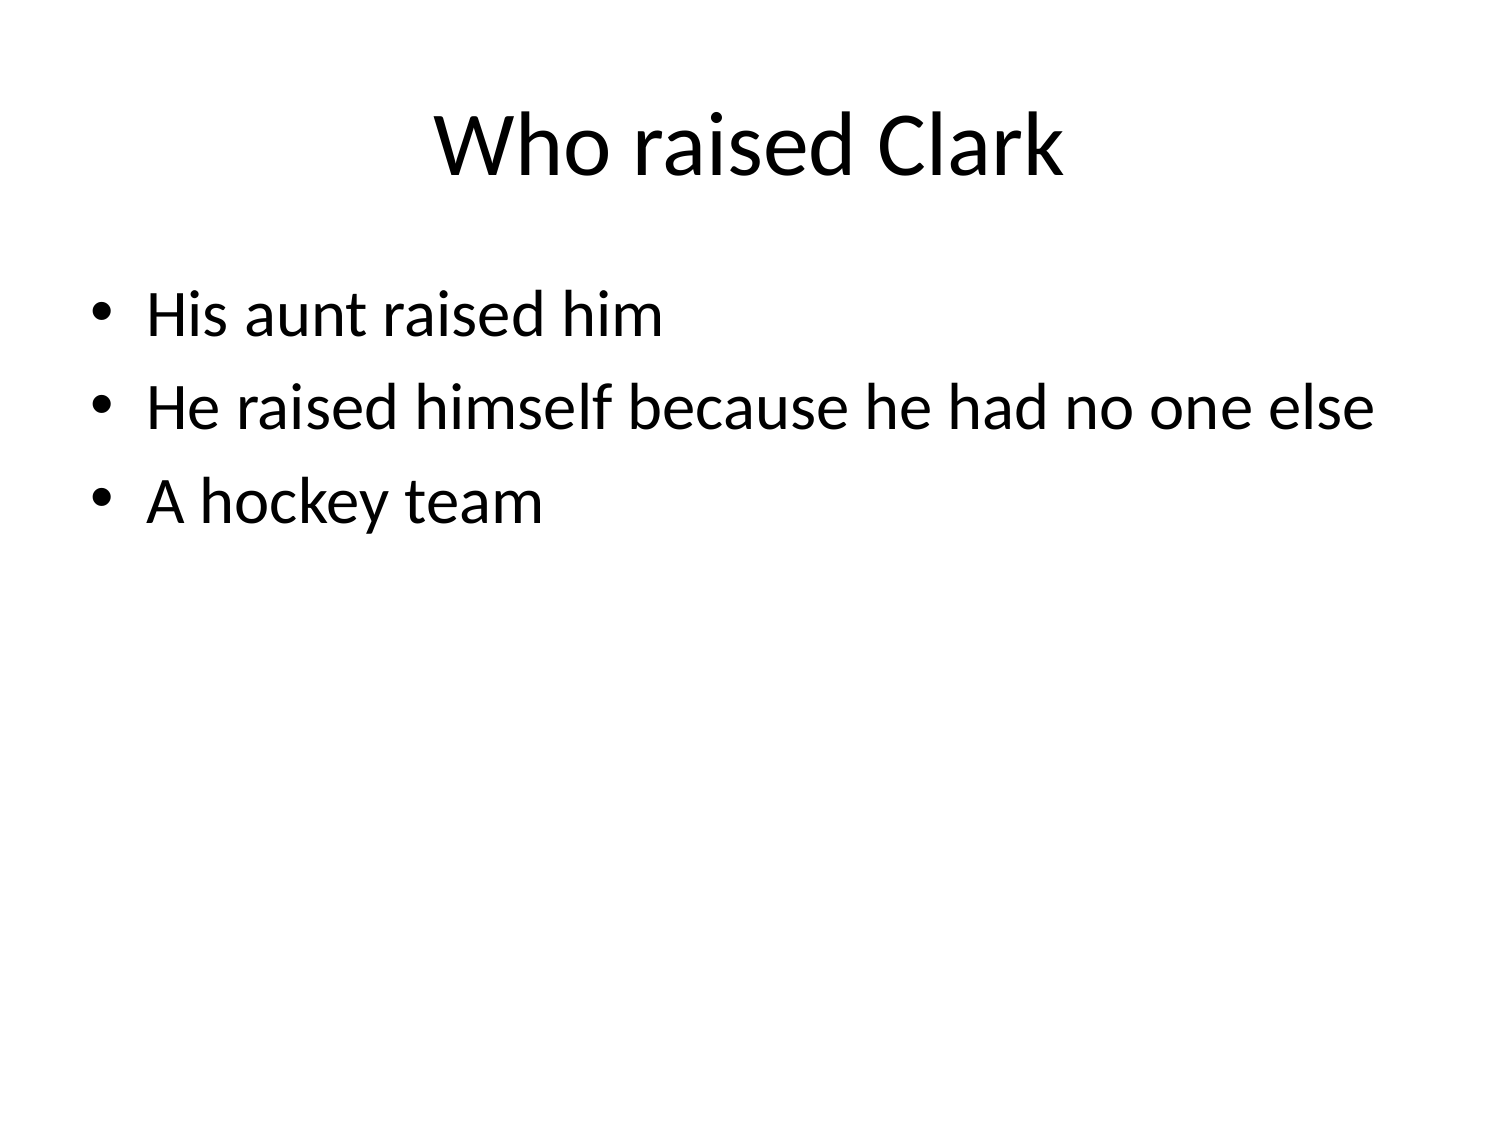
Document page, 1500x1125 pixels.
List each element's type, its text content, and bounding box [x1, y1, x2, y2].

title Who raised Clark [75, 45, 1425, 233]
list His aunt raised him He raised himself because he had no one else A hockey team [75, 262, 1425, 1005]
